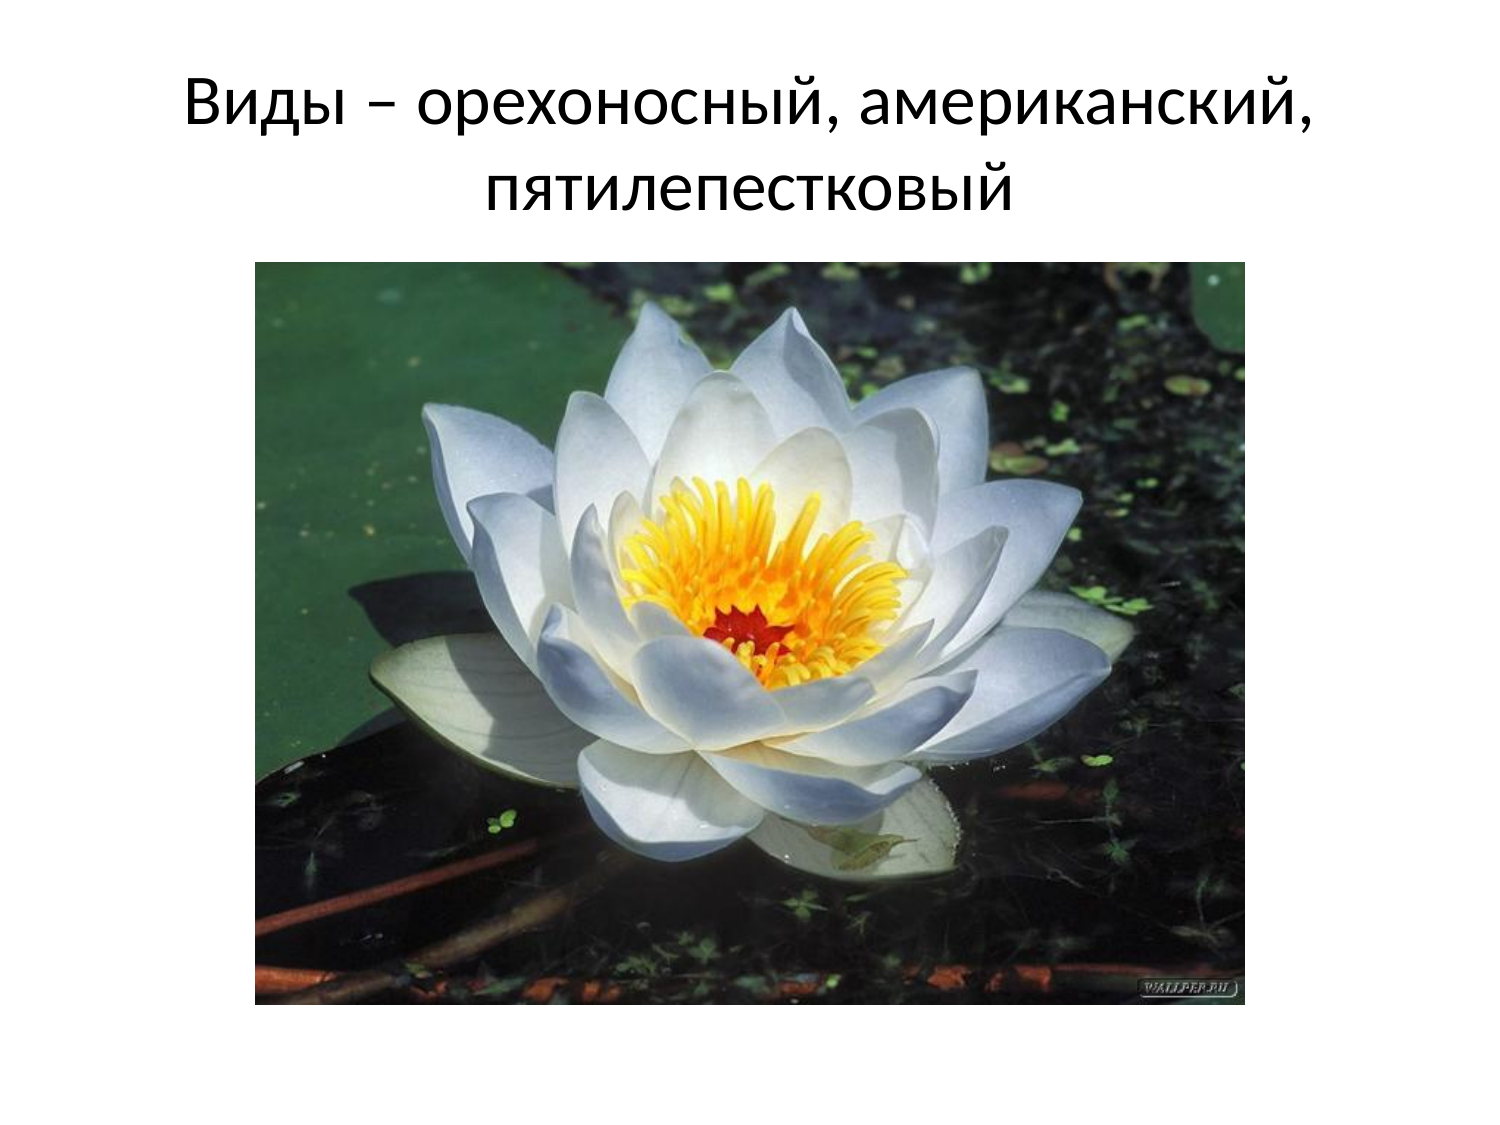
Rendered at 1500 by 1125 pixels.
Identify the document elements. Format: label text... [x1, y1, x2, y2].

title Виды – орехоносный, американский, пятилепестковый [75, 45, 1425, 233]
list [254, 262, 1246, 1006]
